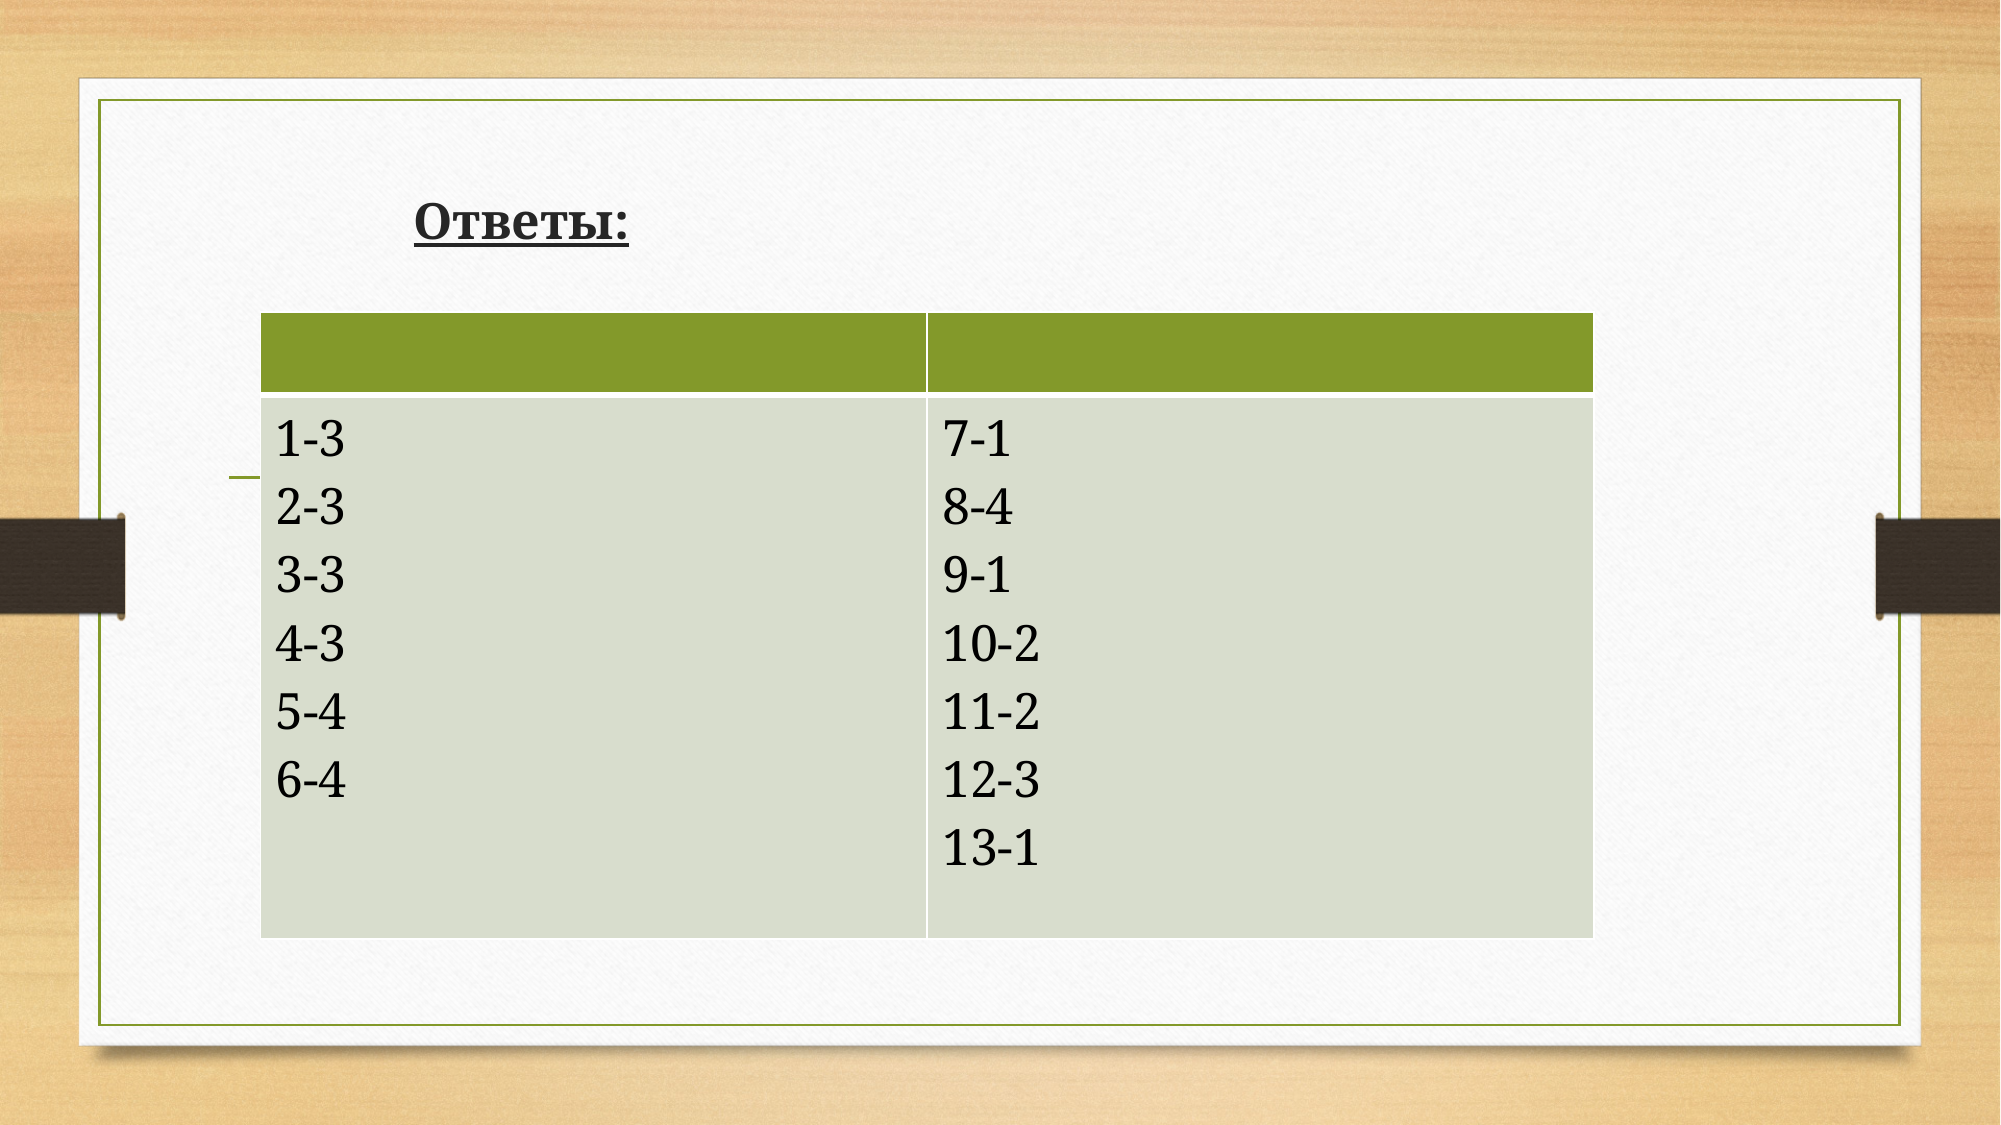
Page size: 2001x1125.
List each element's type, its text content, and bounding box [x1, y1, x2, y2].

table_header [261, 313, 926, 392]
table_cell 1-3 2-3 3-3 4-3 5-4 6-4 [261, 398, 926, 938]
picture [0, 0, 2001, 1125]
table_header [928, 313, 1593, 392]
table_cell 7-1 8-4 9-1 10-2 11-2 12-3 13-1 [928, 398, 1593, 938]
title Ответы: [216, 31, 827, 257]
